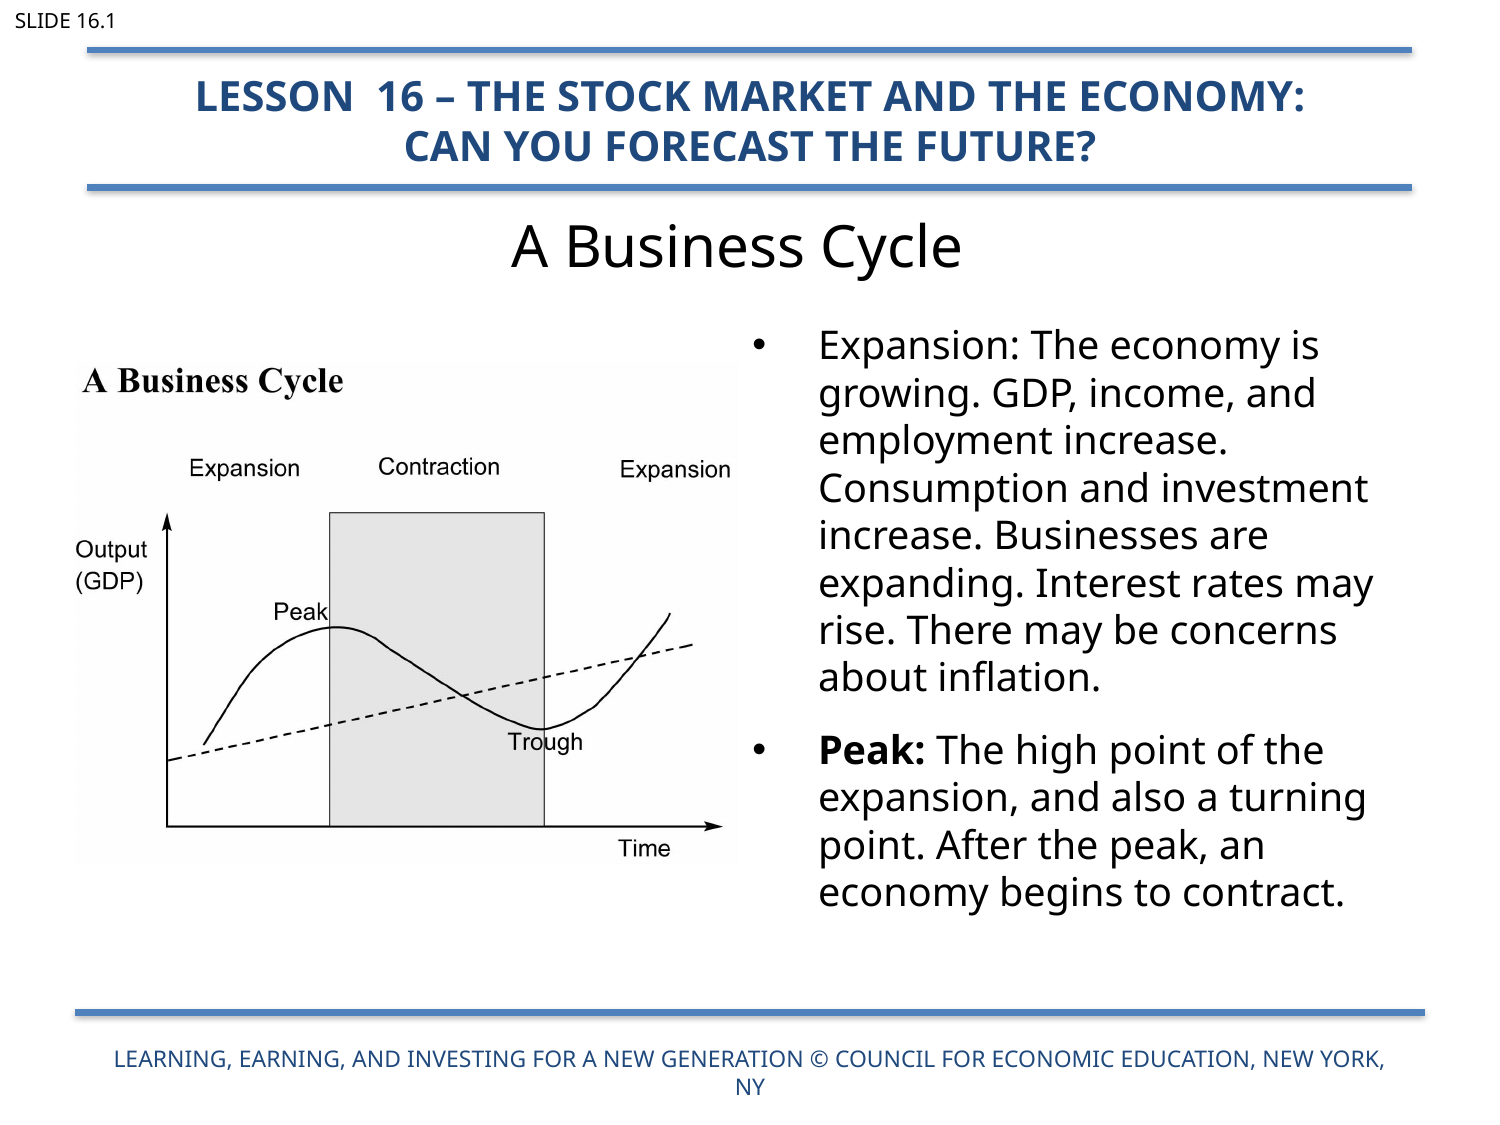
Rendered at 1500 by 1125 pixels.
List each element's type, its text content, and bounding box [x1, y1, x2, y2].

text_box Lesson 16 – The Stock Market and the Economy: Can you Forecast the Future? [125, 62, 1375, 178]
list Expansion: The economy is growing. GDP, income, and employment increase. Consumption and investment increase. Businesses are expanding. Interest rates may rise. There may be concerns about inflation. Peak: The high point of the expansion, and also a turning point. After the peak, an economy begins to contract. [737, 312, 1400, 1018]
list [74, 362, 738, 864]
text_box Slide 16.1 [0, 0, 213, 40]
title A Business Cycle [62, 149, 1413, 338]
